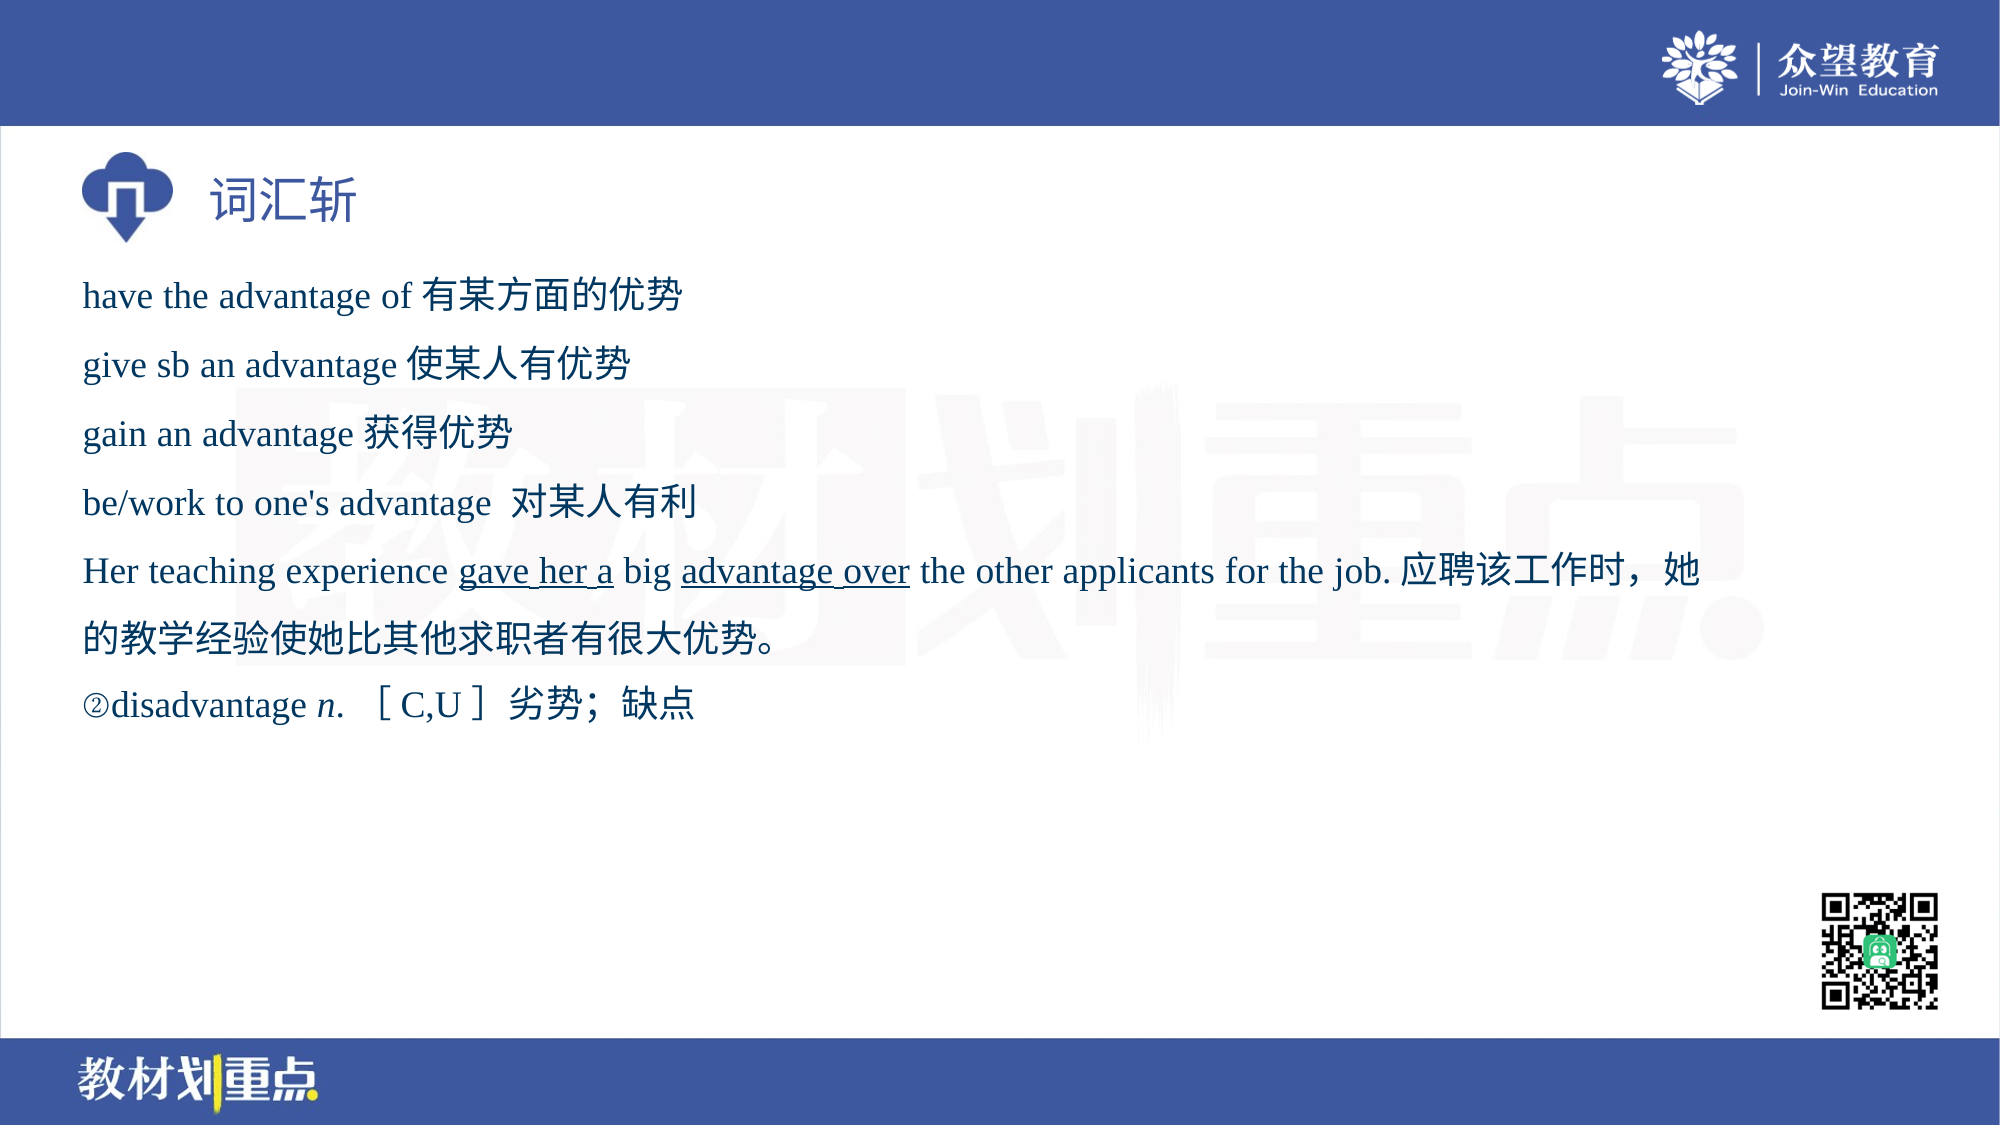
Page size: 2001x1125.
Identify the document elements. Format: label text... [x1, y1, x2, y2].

text_box have the advantage of有某方面的优势 give sb an advantage使某人有优势 gain an advantage获得优势 be/work to one's advantage 对某人有利 Her teaching experience gave her a big advantage over the other applicants for the job.应聘该工作时，她 的教学经验使她比其他求职者有很大优势。 ②disadvantage n.［C,U］劣势；缺点 [82, 247, 1817, 718]
picture [0, 0, 2000, 1125]
